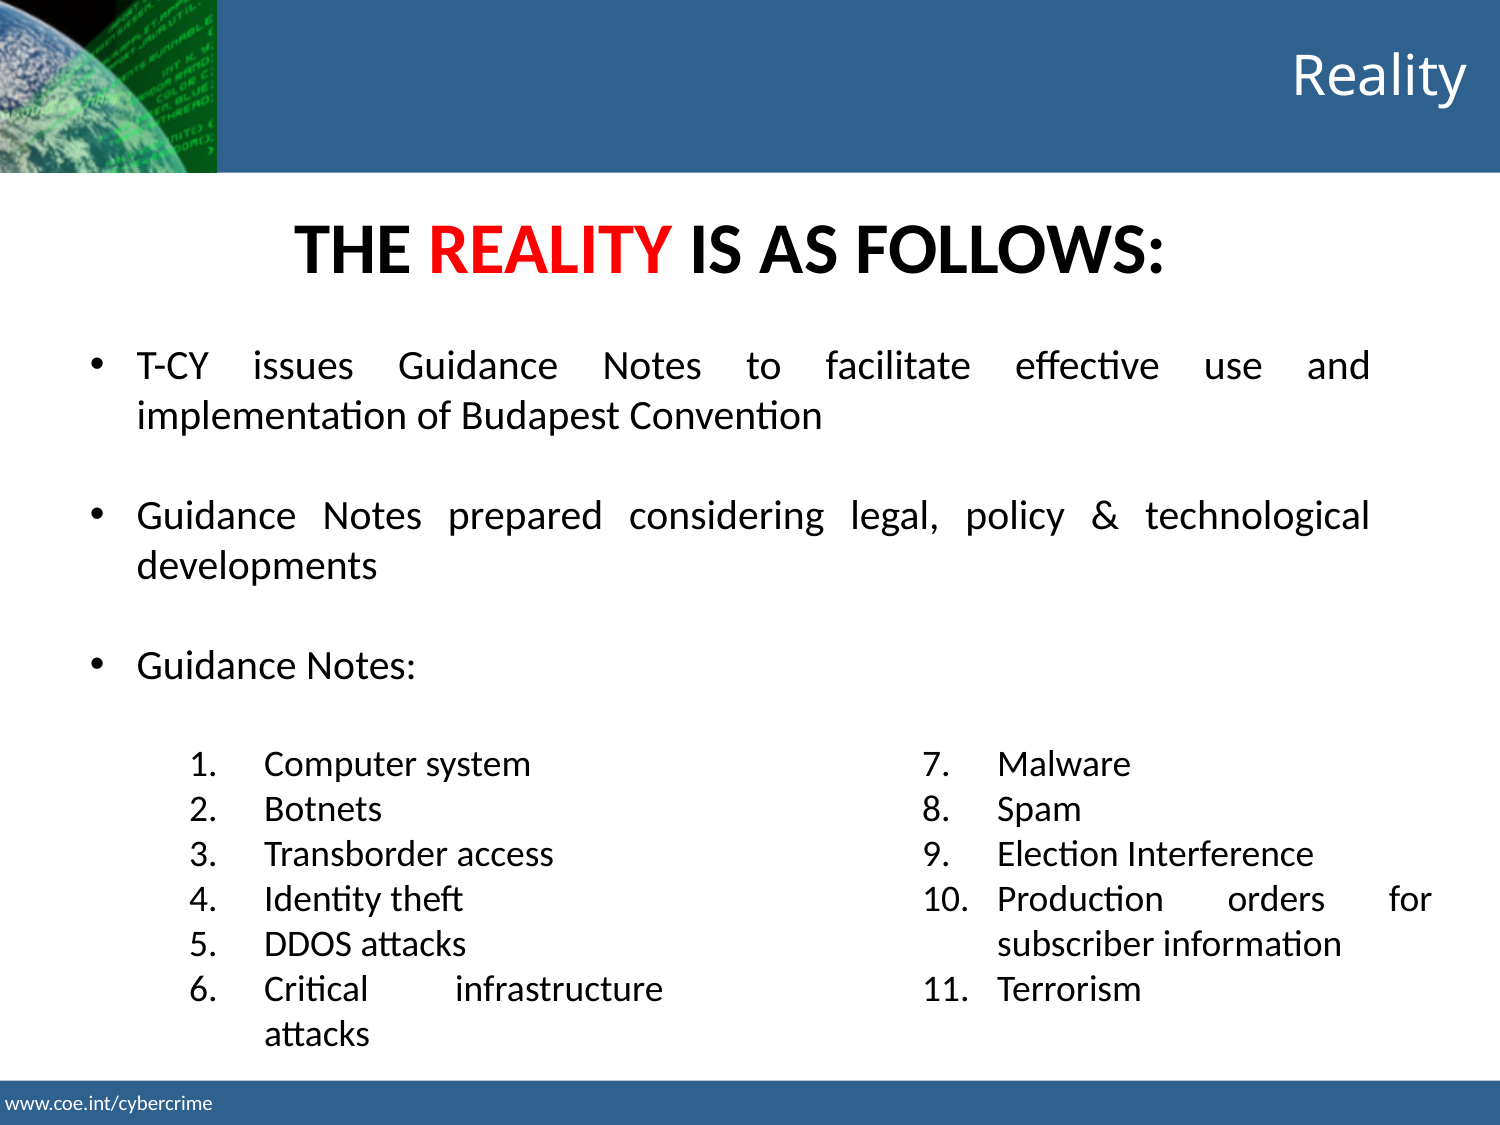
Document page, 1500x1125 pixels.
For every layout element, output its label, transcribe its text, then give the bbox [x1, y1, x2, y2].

picture [0, 0, 217, 173]
text_box Computer system Botnets Transborder access Identity theft DDOS attacks Critical infrastructure attacks [52, 731, 679, 1061]
text_box THE REALITY IS AS FOLLOWS: T-CY issues Guidance Notes to facilitate effective use and implementation of Budapest Convention Guidance Notes prepared considering legal, policy & technological developments Guidance Notes: [75, 192, 1387, 696]
text_box Reality [230, 31, 1483, 114]
text_box Malware Spam Election Interference Production orders for subscriber information Terrorism [785, 731, 1448, 1016]
